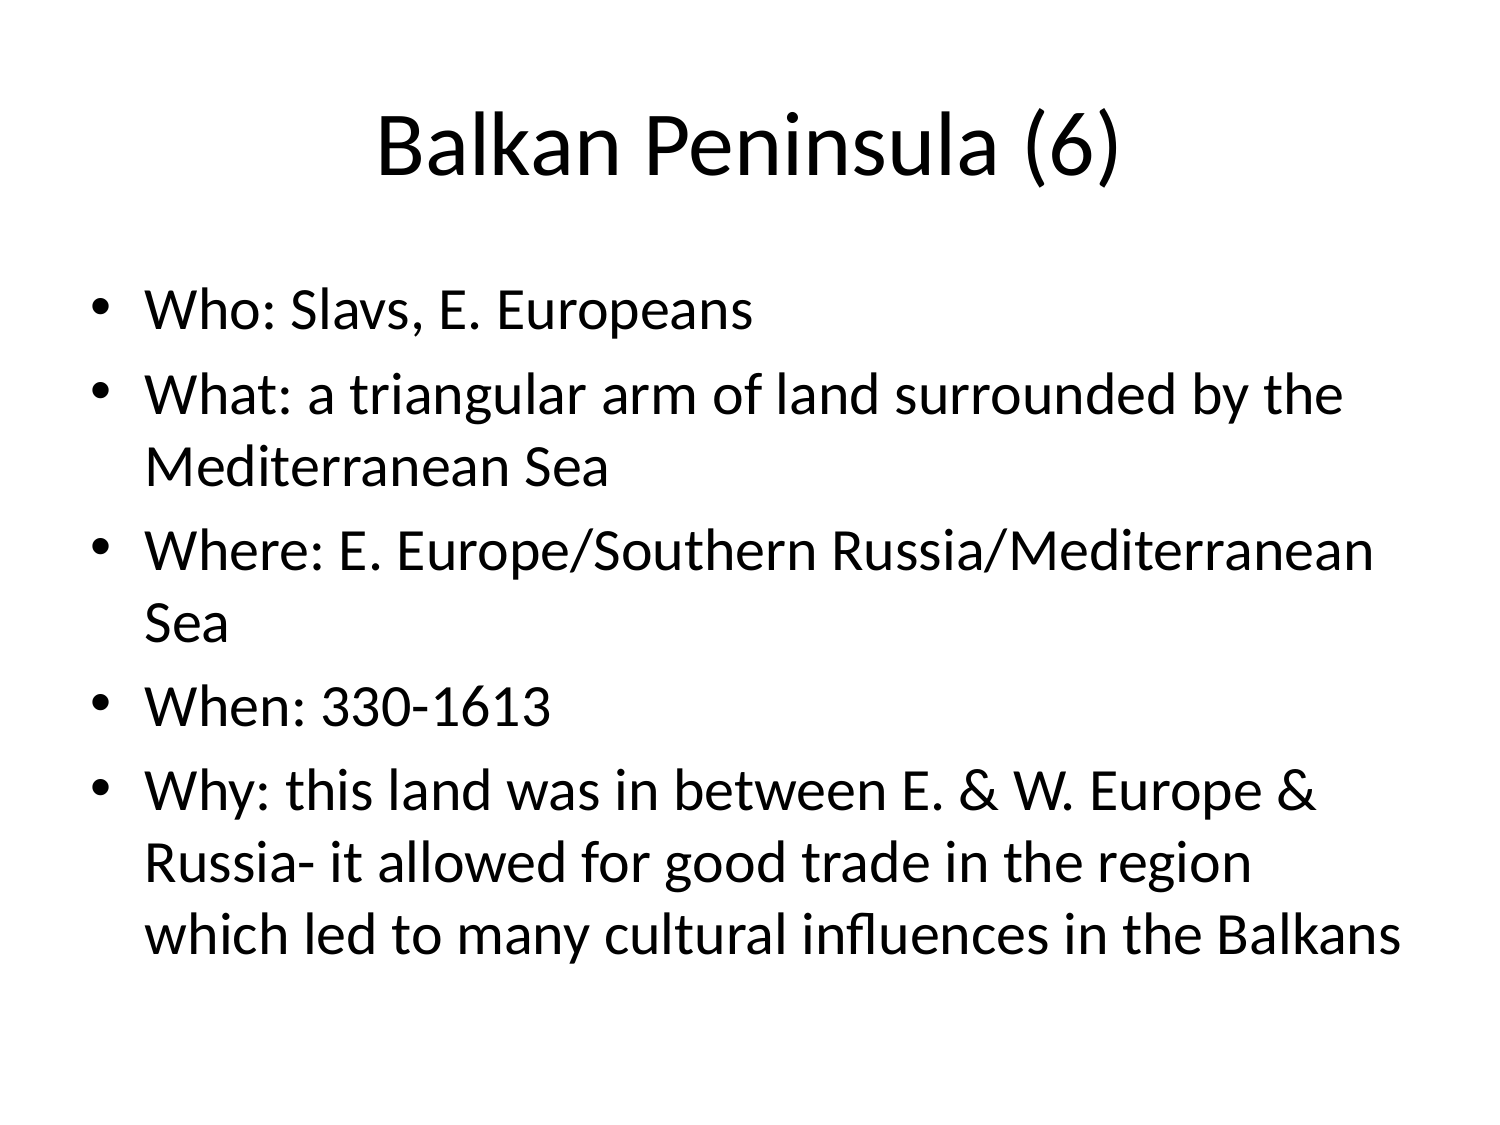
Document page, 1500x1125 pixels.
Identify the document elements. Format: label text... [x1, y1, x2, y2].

list Who: Slavs, E. Europeans What: a triangular arm of land surrounded by the Mediterranean Sea Where: E. Europe/Southern Russia/Mediterranean Sea When: 330-1613 Why: this land was in between E. & W. Europe & Russia- it allowed for good trade in the region which led to many cultural influences in the Balkans [75, 262, 1425, 1005]
title Balkan Peninsula (6) [75, 45, 1425, 233]
